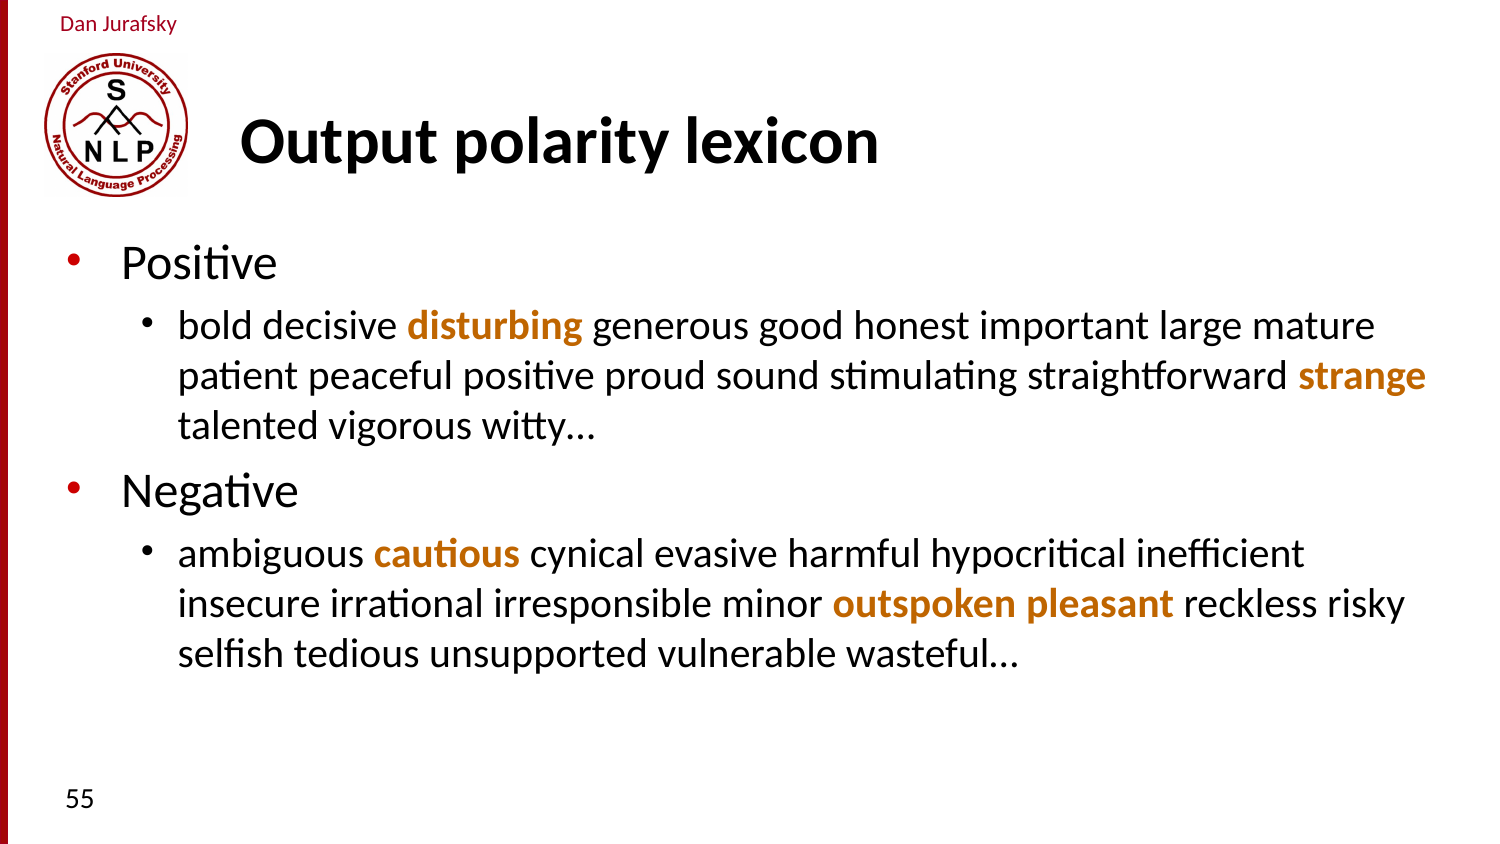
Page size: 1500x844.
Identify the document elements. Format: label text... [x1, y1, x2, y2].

slide_number 55 [49, 771, 376, 829]
title Output polarity lexicon [225, 62, 1450, 185]
list Positive bold decisive disturbing generous good honest important large mature patient peaceful positive proud sound stimulating straightforward strange talented vigorous witty… Negative ambiguous cautious cynical evasive harmful hypocritical inefficient insecure irrational irresponsible minor outspoken pleasant reckless risky selfish tedious unsupported vulnerable wasteful… [50, 221, 1450, 769]
picture [44, 53, 188, 197]
